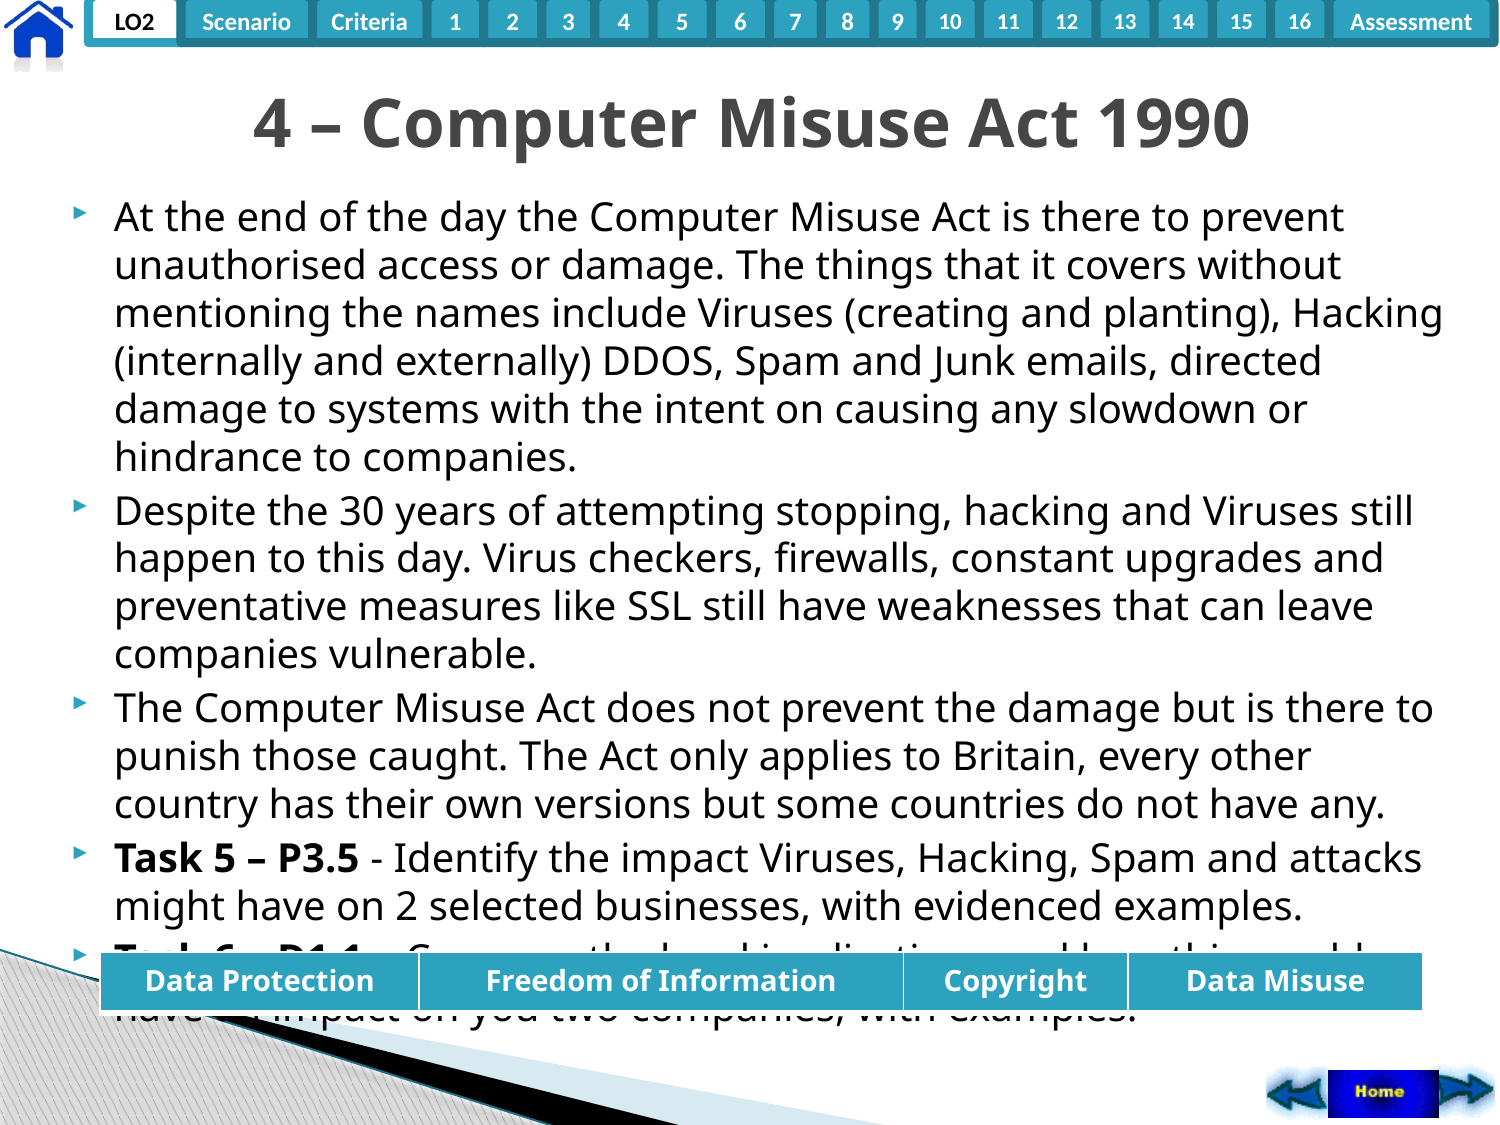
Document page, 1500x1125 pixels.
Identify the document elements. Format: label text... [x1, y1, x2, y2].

text_box 4 – Computer Misuse Act 1990 [159, 78, 1347, 161]
table_header Freedom of Information [420, 953, 903, 1010]
table_header Data Protection [101, 953, 418, 1010]
picture [1266, 1055, 1495, 1125]
table_header Data Misuse [1129, 953, 1422, 1010]
table_header Copyright [904, 953, 1127, 1010]
list At the end of the day the Computer Misuse Act is there to prevent unauthorised access or damage. The things that it covers without mentioning the names include Viruses (creating and planting), Hacking (internally and externally) DDOS, Spam and Junk emails, directed damage to systems with the intent on causing any slowdown or hindrance to companies. Despite the 30 years of attempting stopping, hacking and Viruses still happen to this day. Virus checkers, firewalls, constant upgrades and preventative measures like SSL still have weaknesses that can leave companies vulnerable. The Computer Misuse Act does not prevent the damage but is there to punish those caught. The Act only applies to Britain, every other country has their own versions but some countries do not have any. Task 5 – P3.5 - Identify the impact Viruses, Hacking, Spam and attacks might have on 2 selected businesses, with evidenced examples. Task 6 – D1.1 – Compare the legal implications and how this would have an impact on you two companies, with examples. [38, 184, 1463, 1056]
picture [0, 0, 77, 91]
